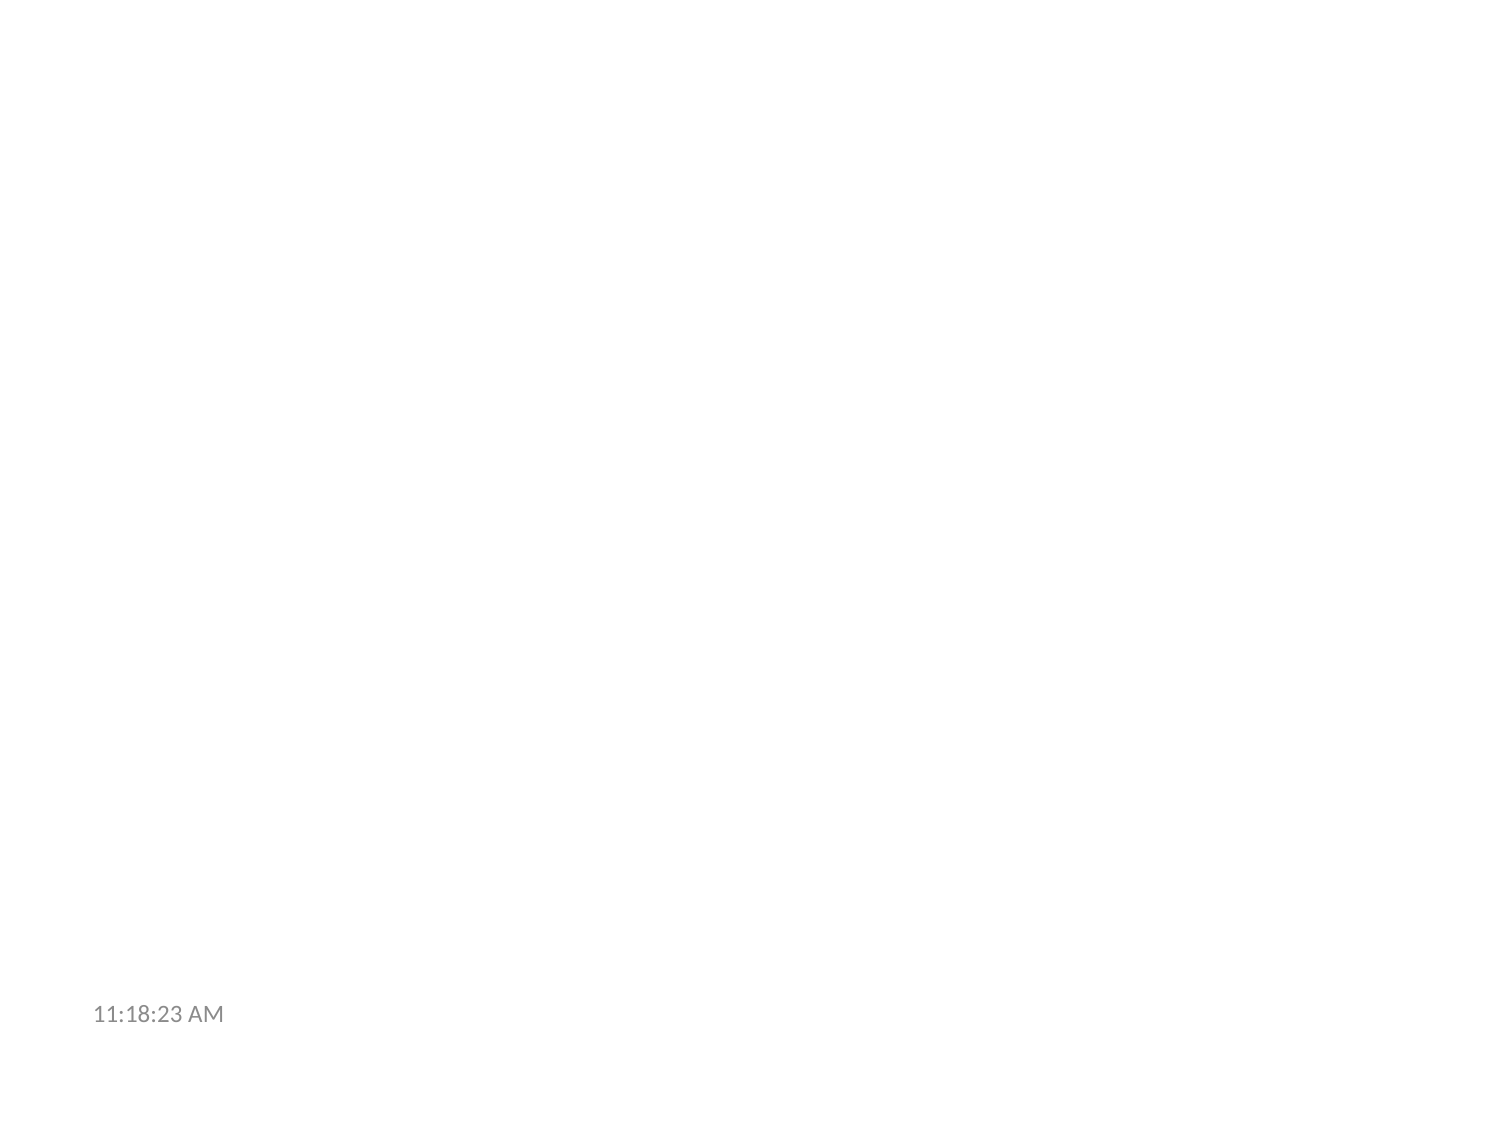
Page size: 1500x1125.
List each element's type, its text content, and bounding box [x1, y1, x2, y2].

text_box 3:35:09 PM [77, 982, 428, 1043]
